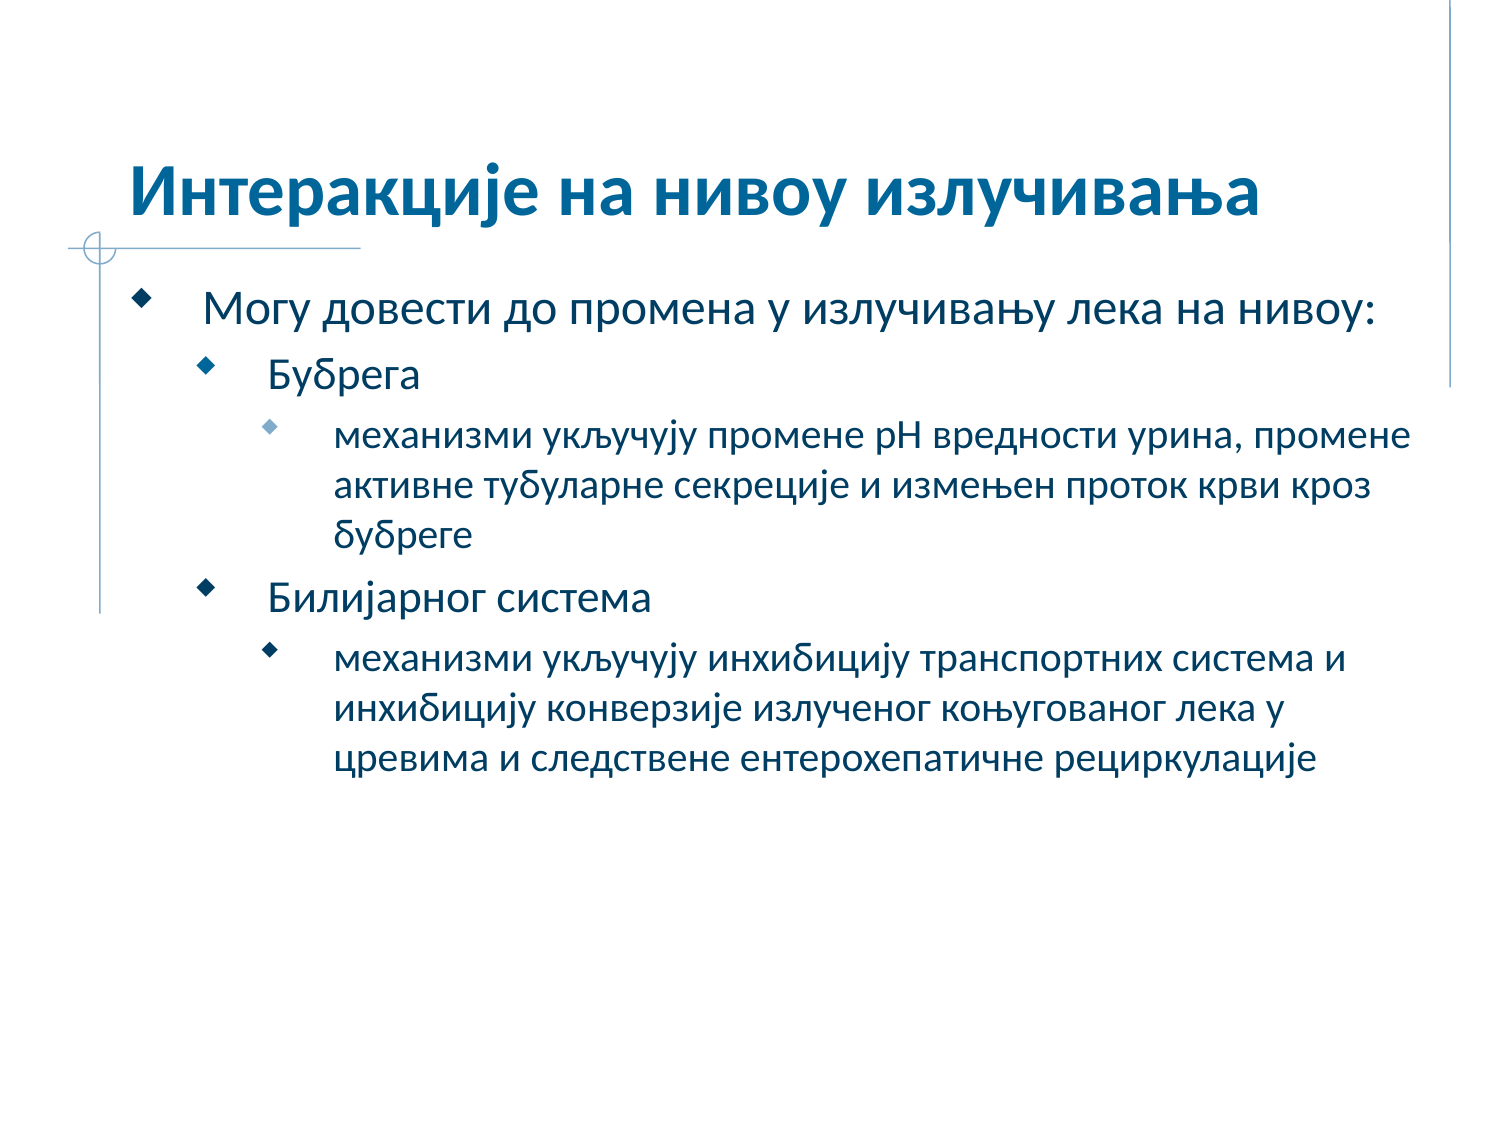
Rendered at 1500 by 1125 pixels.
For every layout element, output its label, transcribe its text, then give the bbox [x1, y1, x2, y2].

title Интеракције на нивоу излучивања [113, 49, 1436, 238]
list Могу довести до промена у излучивању лека на нивоу: Бубрега механизми укључују промене pH вредности урина, промене активне тубуларне секреције и измењен проток крви кроз бубреге Билијарног система механизми укључују инхибицију транспортних система и инхибицију конверзије излученог коњугованог лека у цревима и следствене ентерохепатичне рециркулације [111, 266, 1436, 1125]
